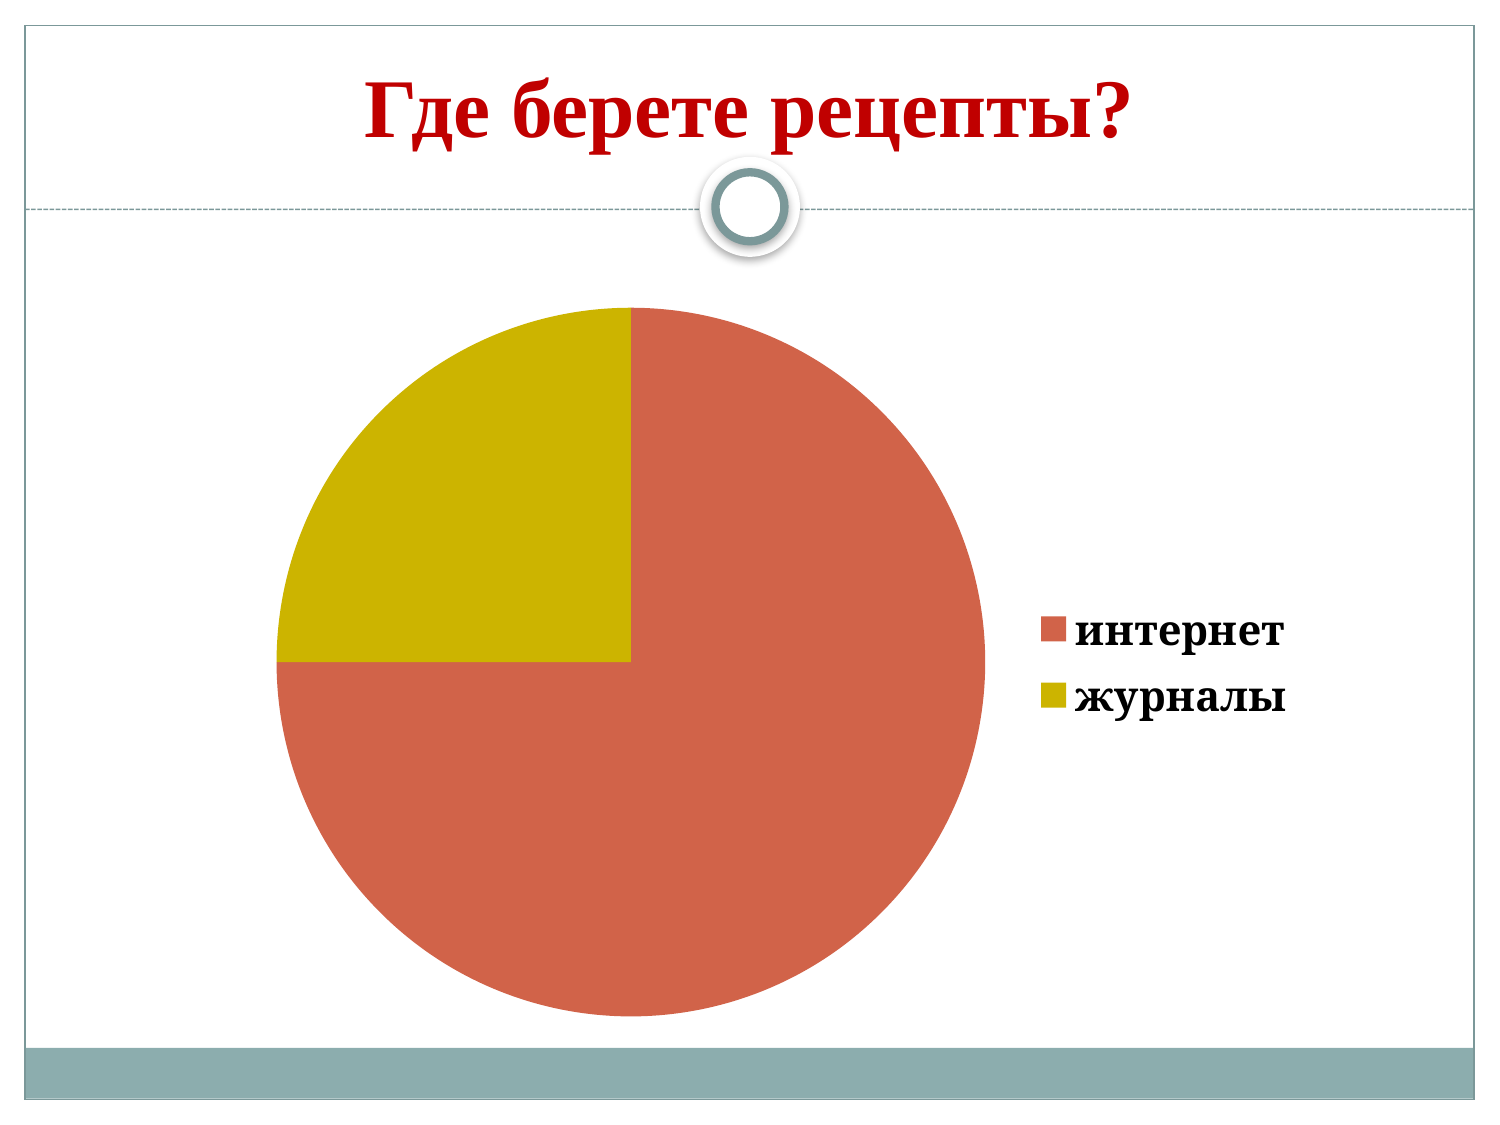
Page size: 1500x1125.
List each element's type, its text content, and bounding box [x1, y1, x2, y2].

title Где берете рецепты? [49, 37, 1450, 162]
chart [234, 292, 1313, 1032]
